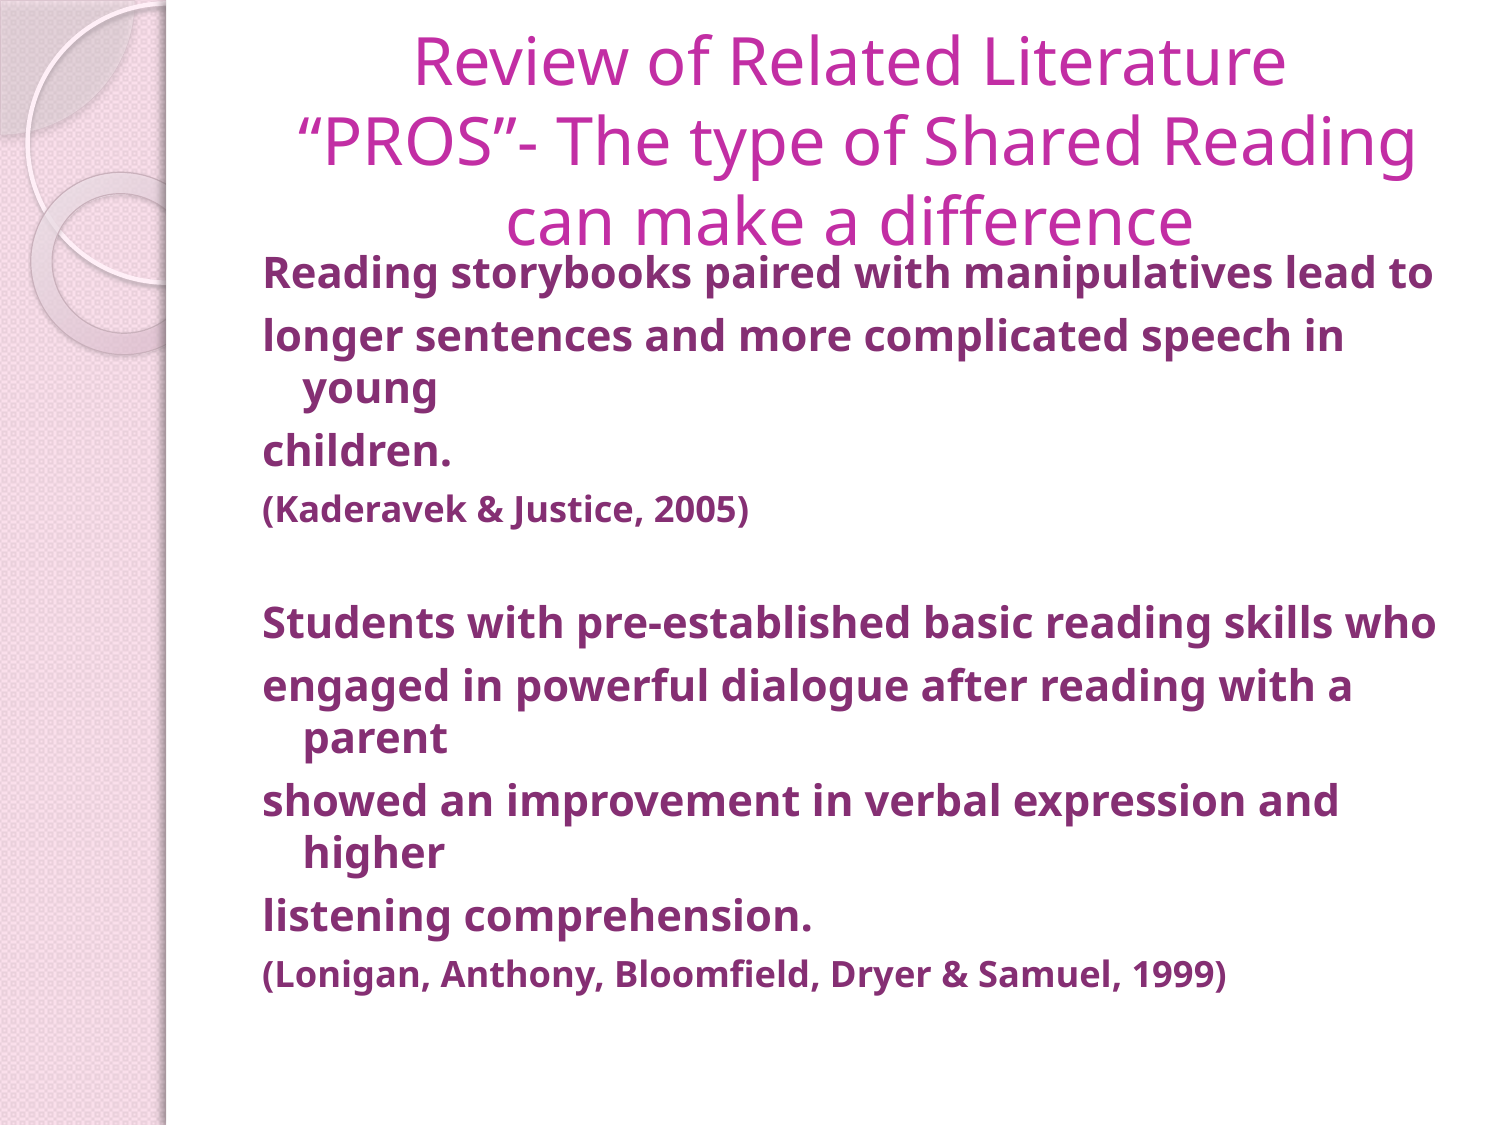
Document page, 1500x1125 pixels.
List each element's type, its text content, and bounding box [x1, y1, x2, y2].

list Reading storybooks paired with manipulatives lead to longer sentences and more complicated speech in young children. (Kaderavek & Justice, 2005) Students with pre-established basic reading skills who engaged in powerful dialogue after reading with a parent showed an improvement in verbal expression and higher listening comprehension. (Lonigan, Anthony, Bloomfield, Dryer & Samuel, 1999) [235, 237, 1466, 1025]
title Review of Related Literature “PROS”- The type of Shared Reading can make a difference [235, 45, 1466, 233]
